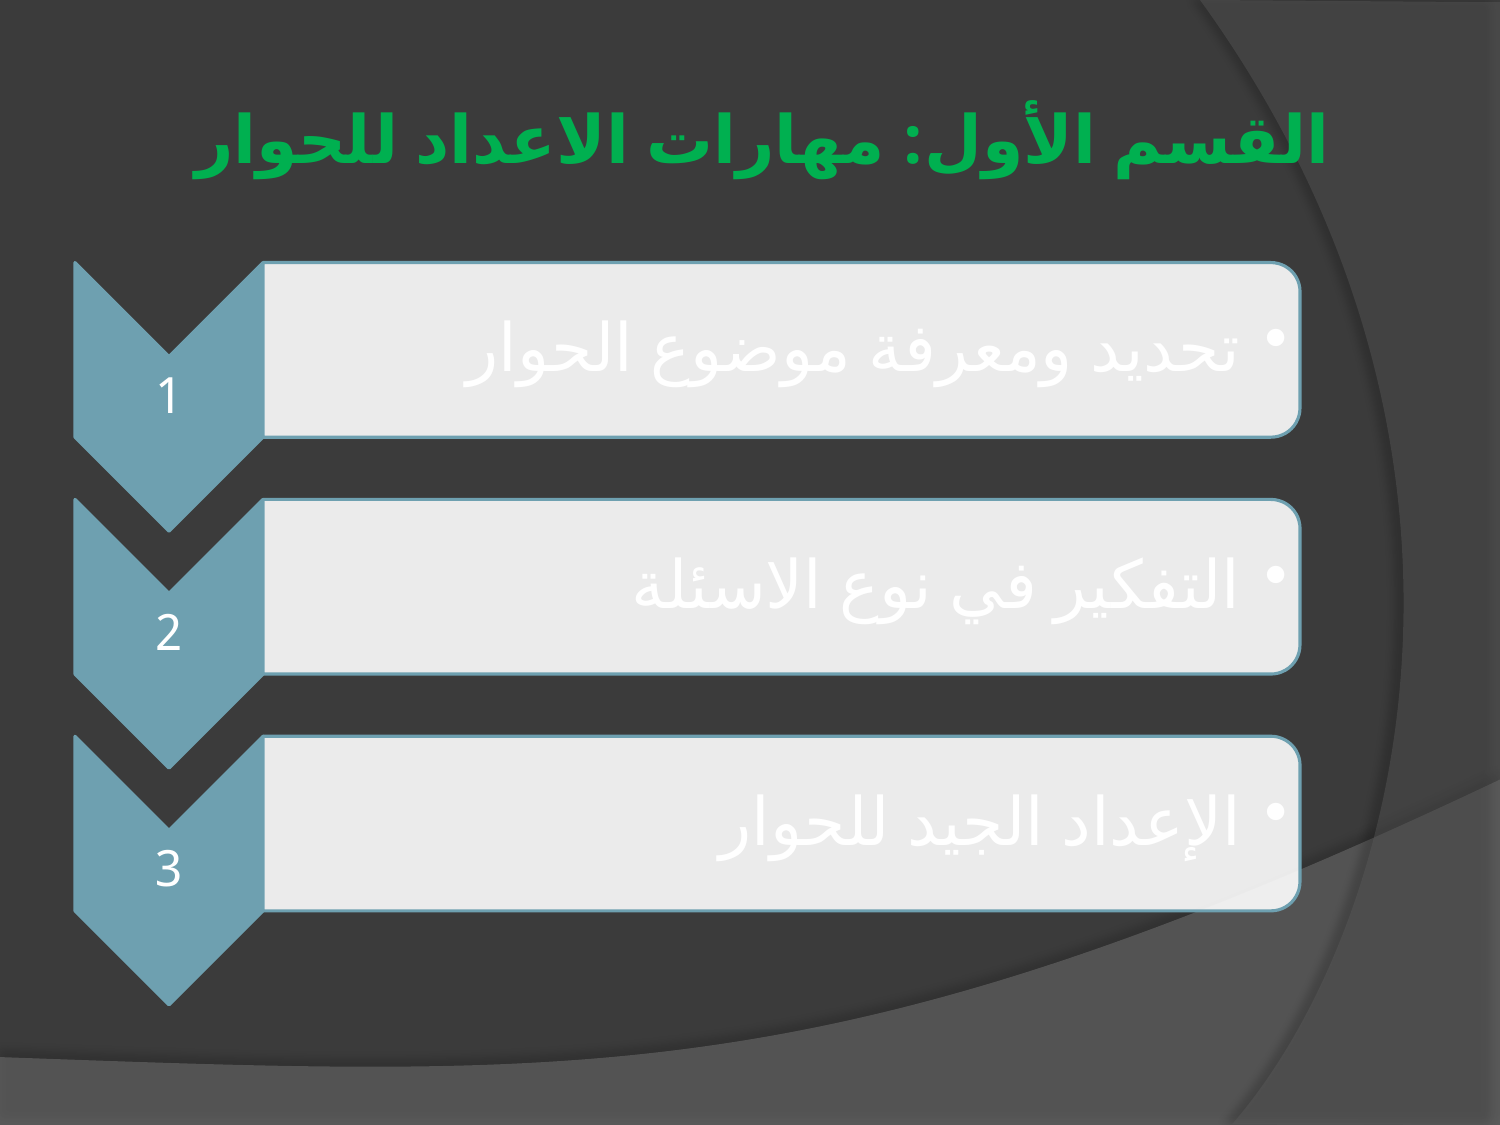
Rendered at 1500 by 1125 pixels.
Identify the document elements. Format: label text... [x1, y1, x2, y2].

title القسم الأول: مهارات الاعداد للحوار [88, 42, 1437, 231]
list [74, 262, 1301, 1006]
